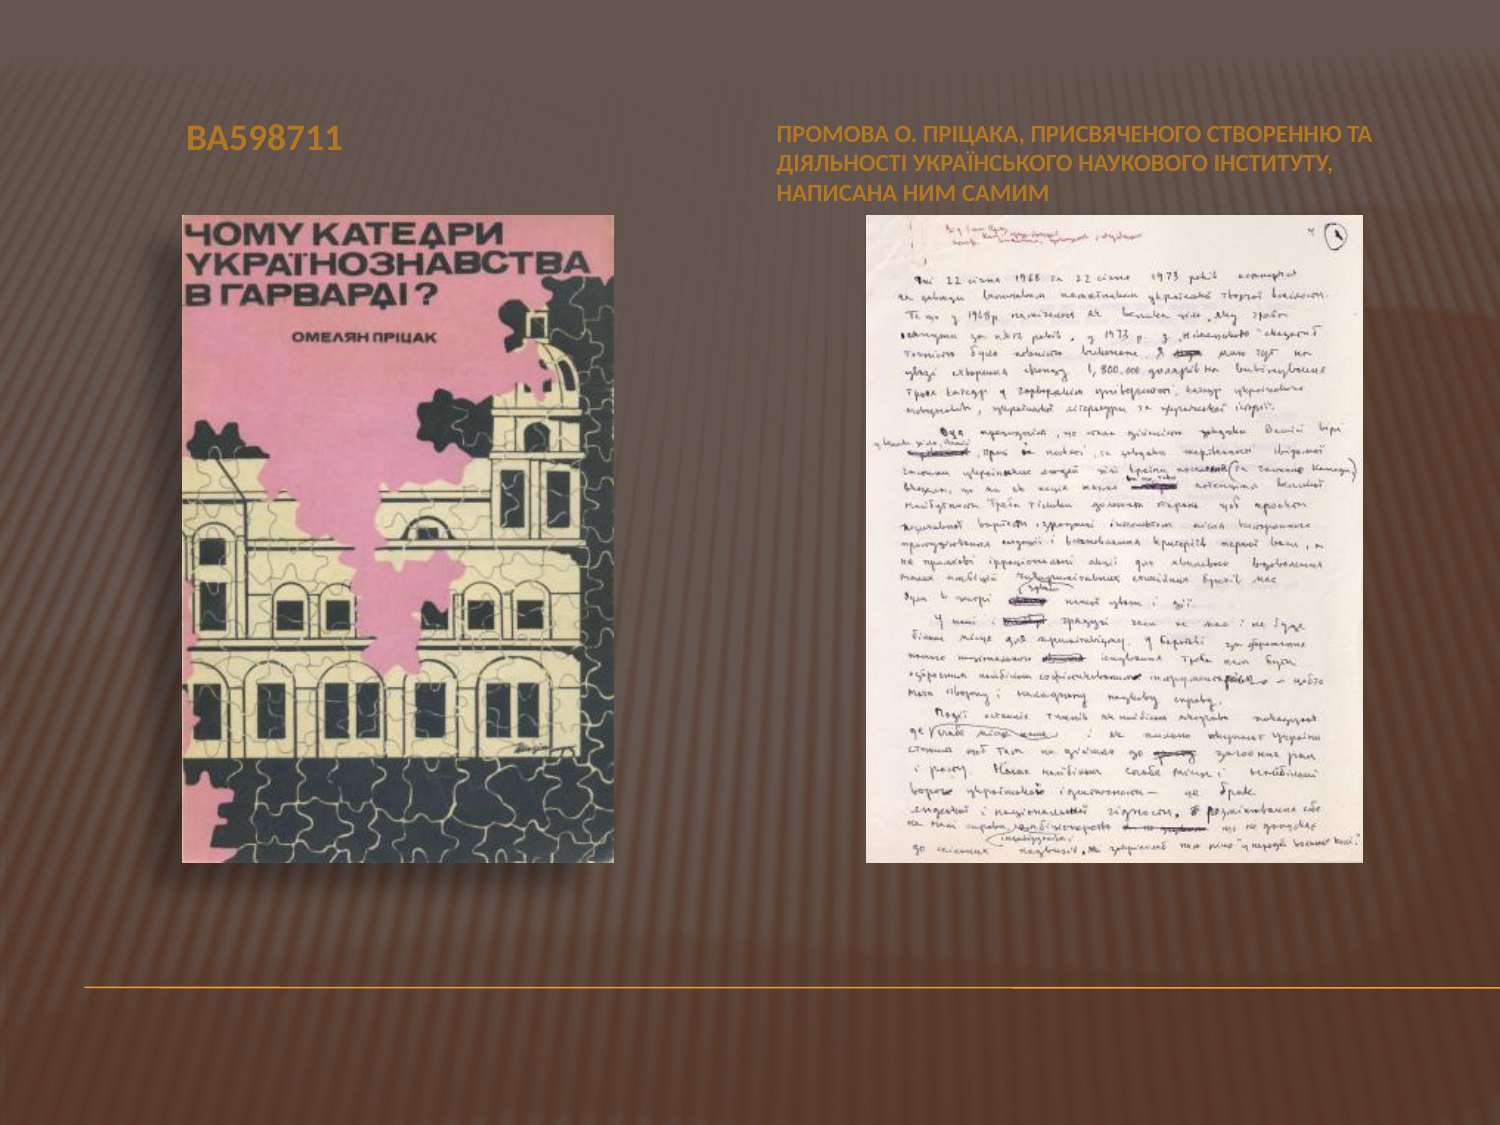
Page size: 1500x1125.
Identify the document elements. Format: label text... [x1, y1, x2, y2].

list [182, 215, 614, 863]
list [865, 215, 1363, 863]
list Промова О. Пріцака, присвяченого створенню та діяльності Українського наукового інституту, написана ним самим [761, 109, 1467, 215]
list ВА598711 [171, 109, 750, 215]
